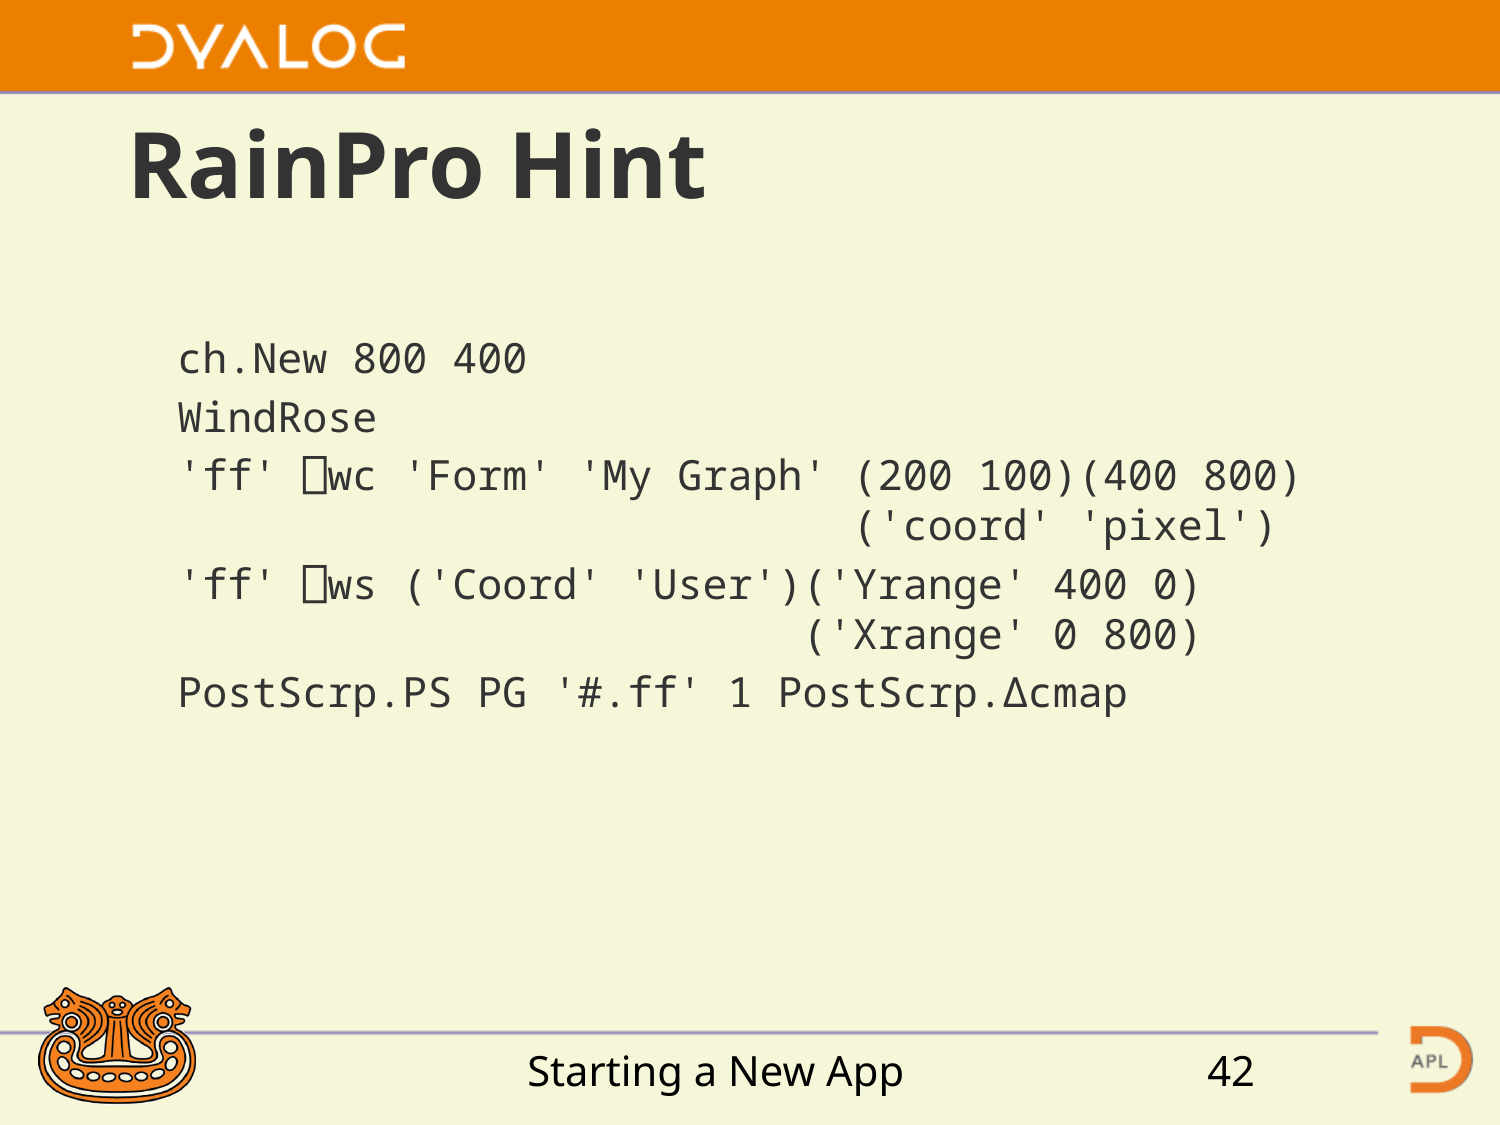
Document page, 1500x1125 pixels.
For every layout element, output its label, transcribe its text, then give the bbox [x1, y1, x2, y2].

slide_number [112, 1037, 425, 1113]
slide_number 42 [1074, 1037, 1388, 1113]
footer Starting a New App [512, 1037, 988, 1113]
picture [0, 0, 1500, 1125]
title RainPro Hint [112, 99, 1388, 288]
list ch.New 800 400 WindRose 'ff' ⎕wc 'Form' 'My Graph' (200 100)(400 800) ('coord' 'pixel') 'ff' ⎕ws ('Coord' 'User')('Yrange' 400 0) ('Xrange' 0 800) PostScrp.PS PG '#.ff' 1 PostScrp.∆cmap [112, 324, 1388, 1000]
